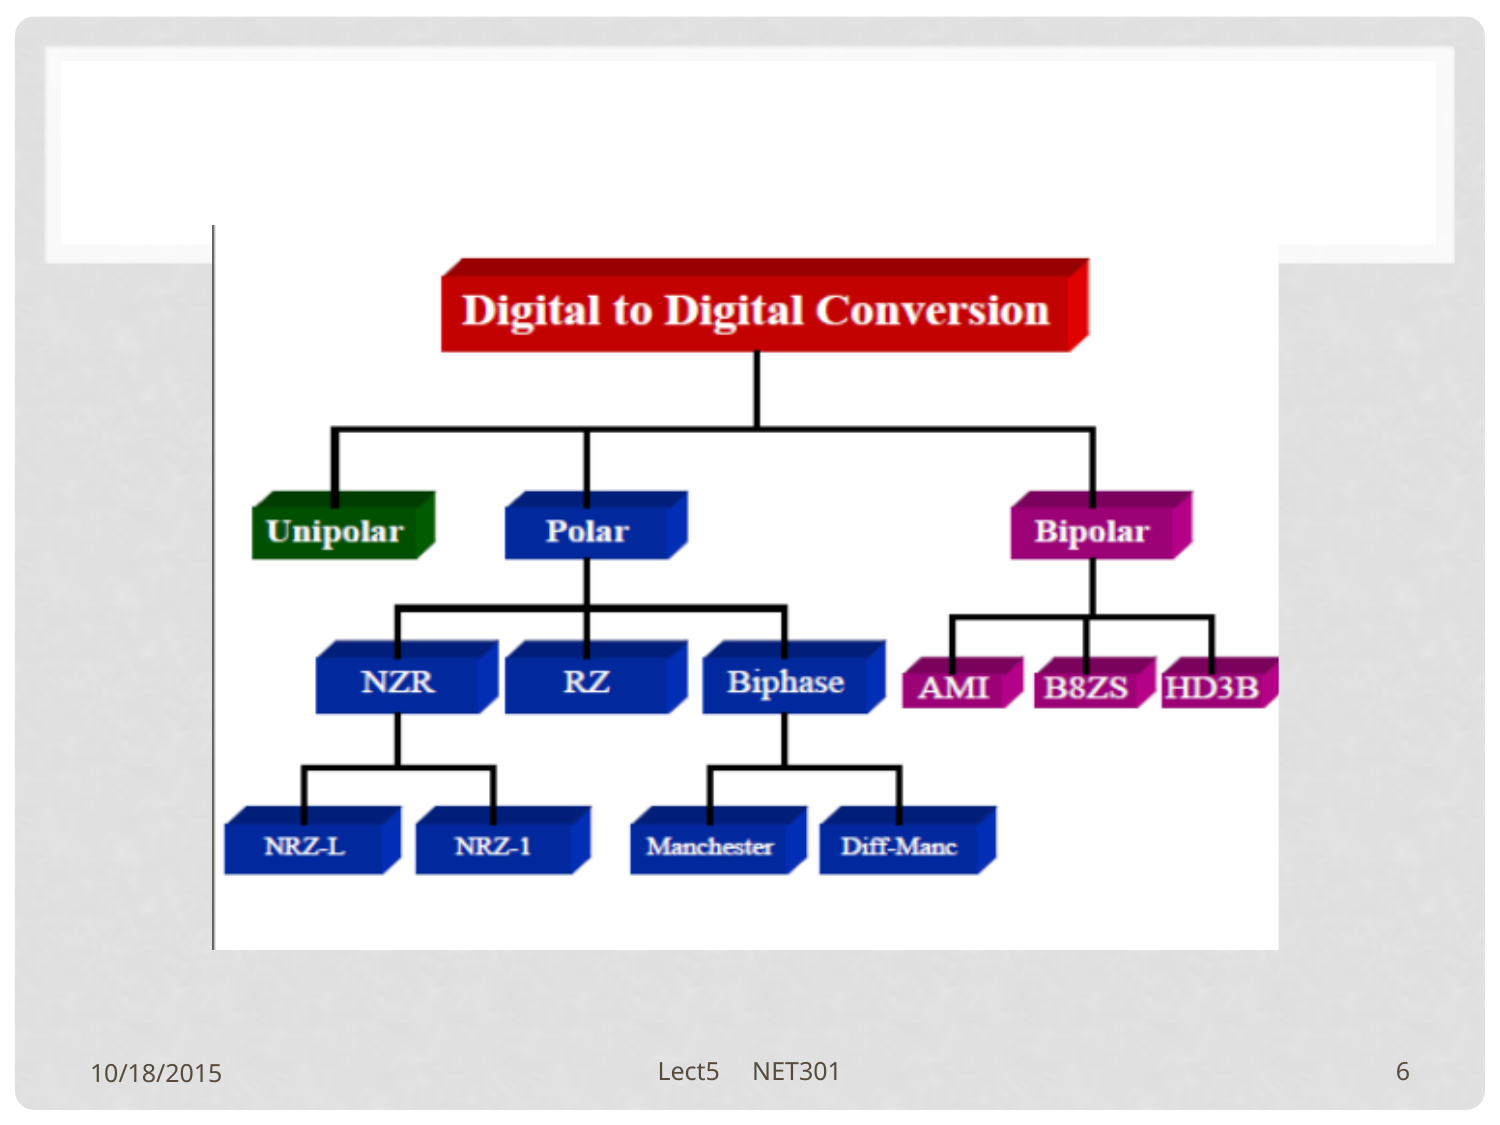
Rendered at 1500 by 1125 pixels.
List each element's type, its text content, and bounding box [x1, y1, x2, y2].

slide_number 6 [1074, 1042, 1425, 1103]
footer Lect5 NET301 [512, 1042, 988, 1103]
picture [212, 224, 1279, 951]
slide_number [75, 1042, 425, 1103]
